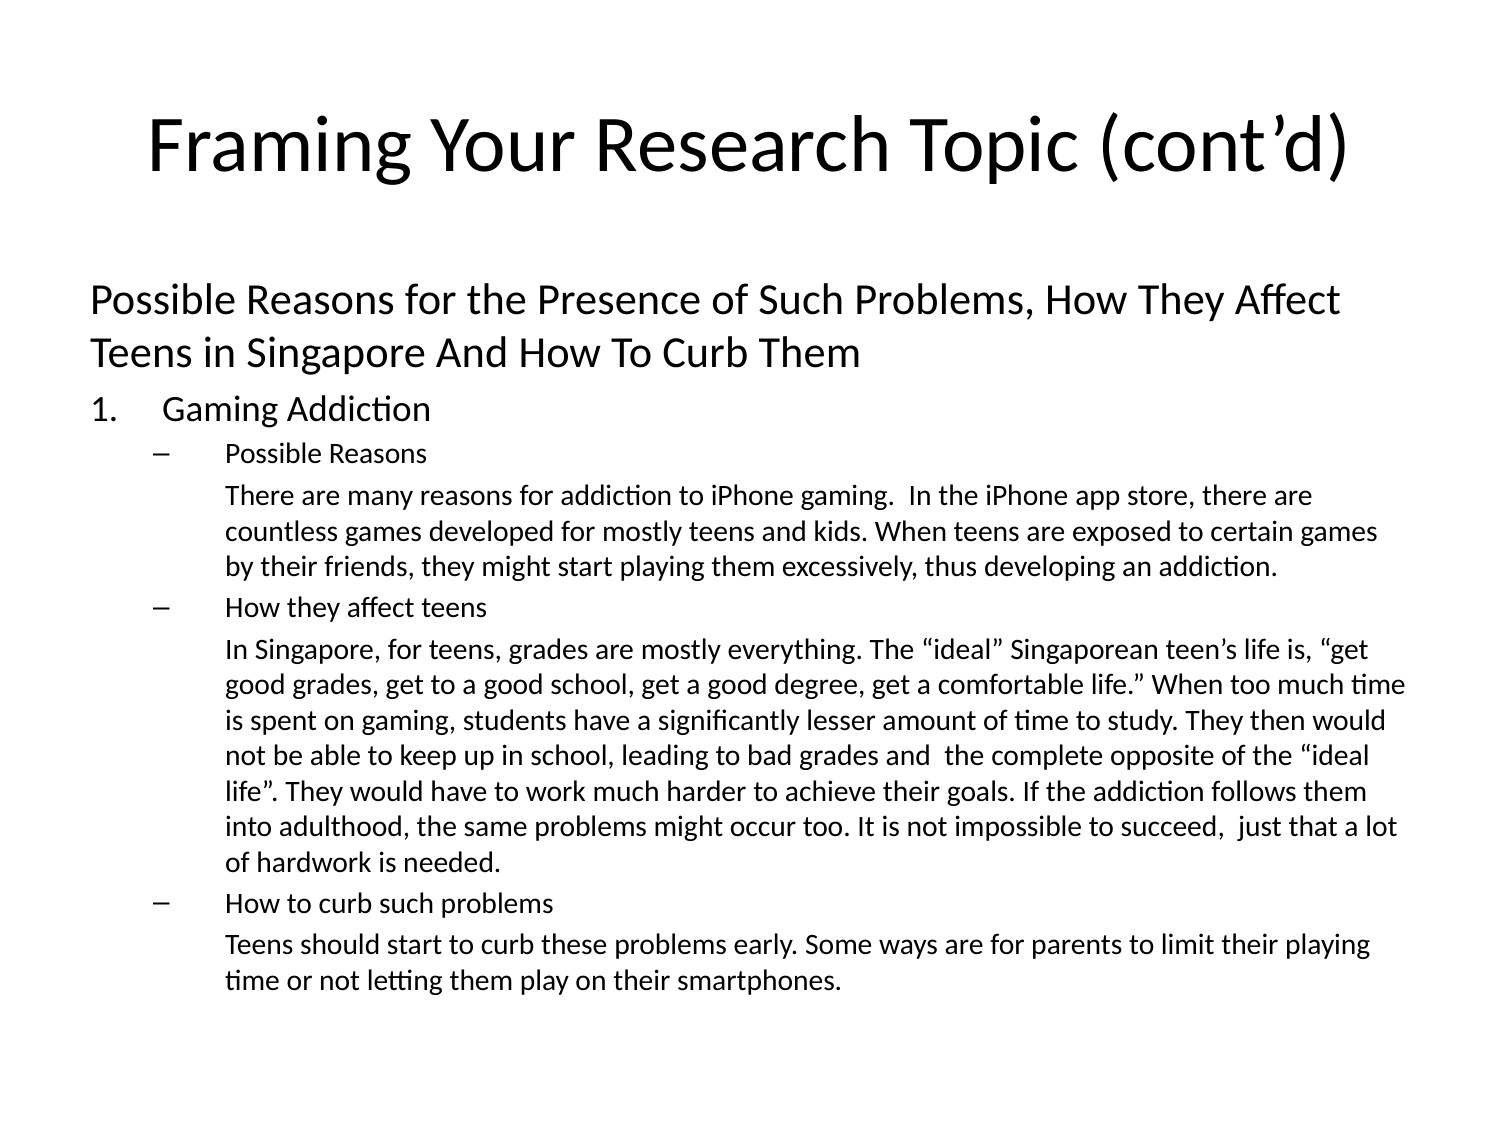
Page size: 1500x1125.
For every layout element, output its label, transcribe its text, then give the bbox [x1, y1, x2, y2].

list Possible Reasons for the Presence of Such Problems, How They Affect Teens in Singapore And How To Curb Them Gaming Addiction Possible Reasons There are many reasons for addiction to iPhone gaming. In the iPhone app store, there are countless games developed for mostly teens and kids. When teens are exposed to certain games by their friends, they might start playing them excessively, thus developing an addiction. How they affect teens In Singapore, for teens, grades are mostly everything. The “ideal” Singaporean teen’s life is, “get good grades, get to a good school, get a good degree, get a comfortable life.” When too much time is spent on gaming, students have a significantly lesser amount of time to study. They then would not be able to keep up in school, leading to bad grades and the complete opposite of the “ideal life”. They would have to work much harder to achieve their goals. If the addiction follows them into adulthood, the same problems might occur too. It is not impossible to succeed, just that a lot of hardwork is needed. How to curb such problems Teens should start to curb these problems early. Some ways are for parents to limit their playing time or not letting them play on their smartphones. [75, 262, 1425, 1005]
title Framing Your Research Topic (cont’d) [75, 45, 1425, 233]
